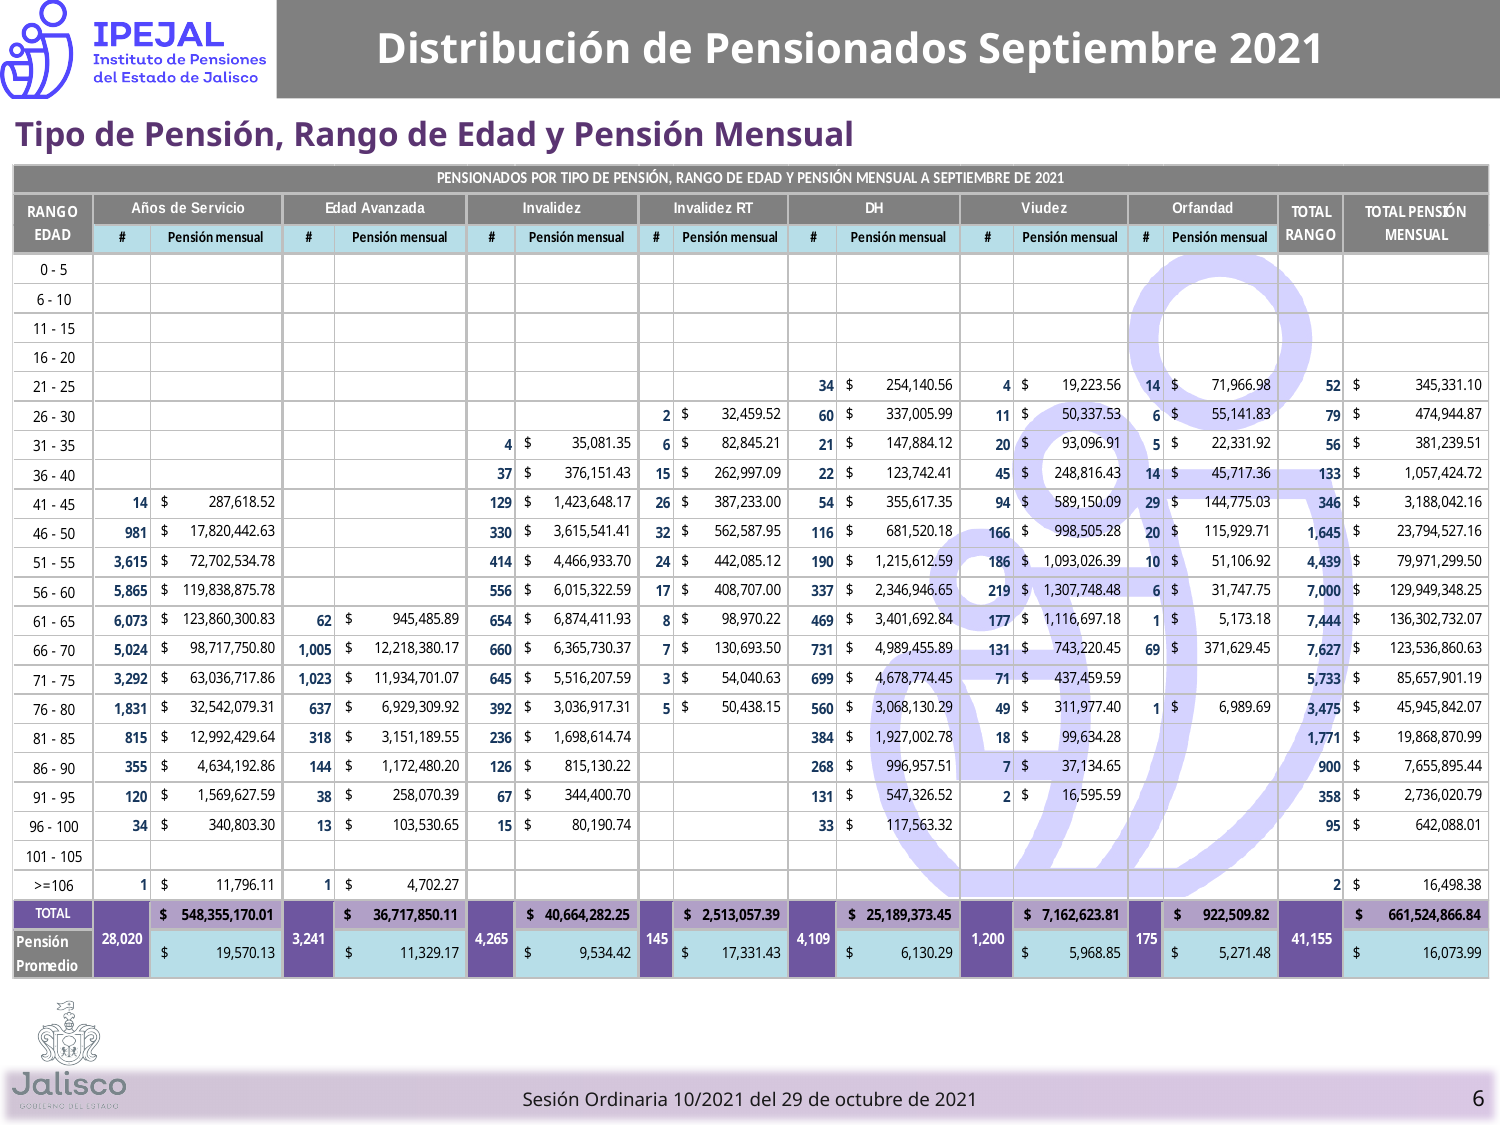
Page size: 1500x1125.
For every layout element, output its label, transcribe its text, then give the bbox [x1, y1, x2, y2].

picture [0, 993, 153, 1120]
footer Sesión Ordinaria 10/2021 del 29 de octubre de 2021 [471, 1081, 1029, 1116]
slide_number 6 [1149, 1069, 1500, 1125]
title Distribución de Pensionados Septiembre 2021 [277, 1, 1425, 99]
picture [12, 164, 1491, 980]
text_box Tipo de Pensión, Rango de Edad y Pensión Mensual [0, 105, 997, 161]
picture [0, 0, 266, 99]
